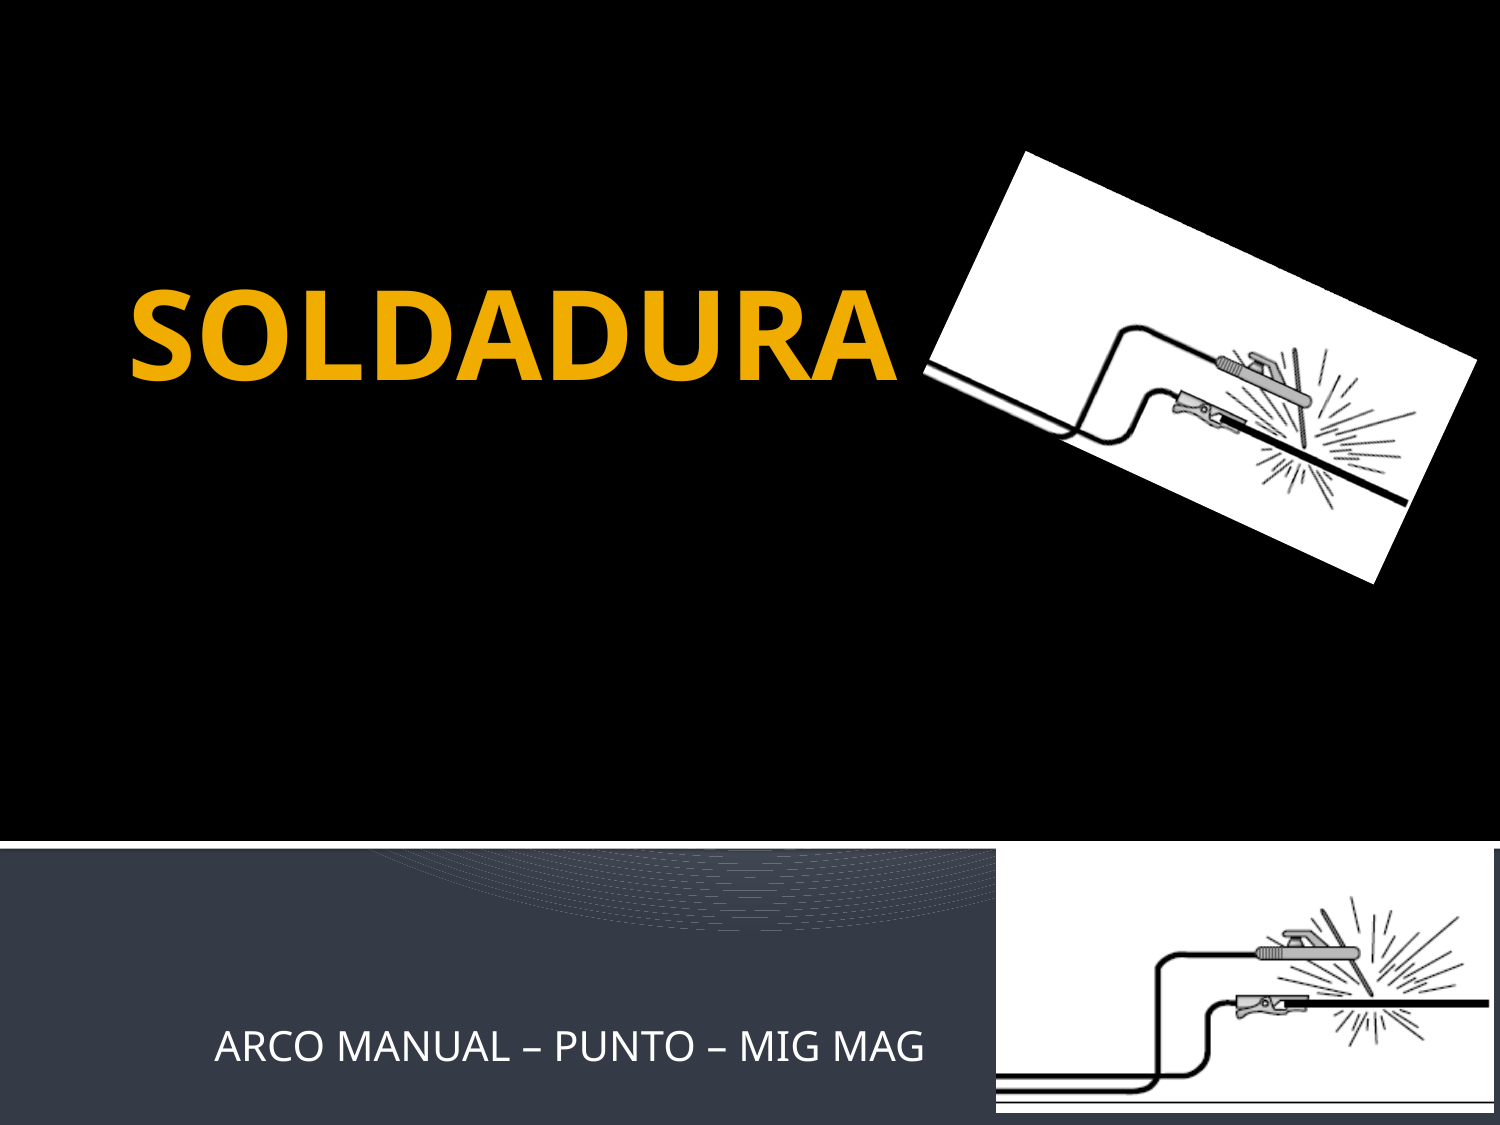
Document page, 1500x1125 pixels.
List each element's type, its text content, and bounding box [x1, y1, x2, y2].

picture [950, 151, 1477, 585]
subtitle ARCO MANUAL – PUNTO – MIG MAG [194, 822, 1470, 1070]
picture [996, 843, 1494, 1113]
title SOLDADURA [112, 255, 947, 497]
